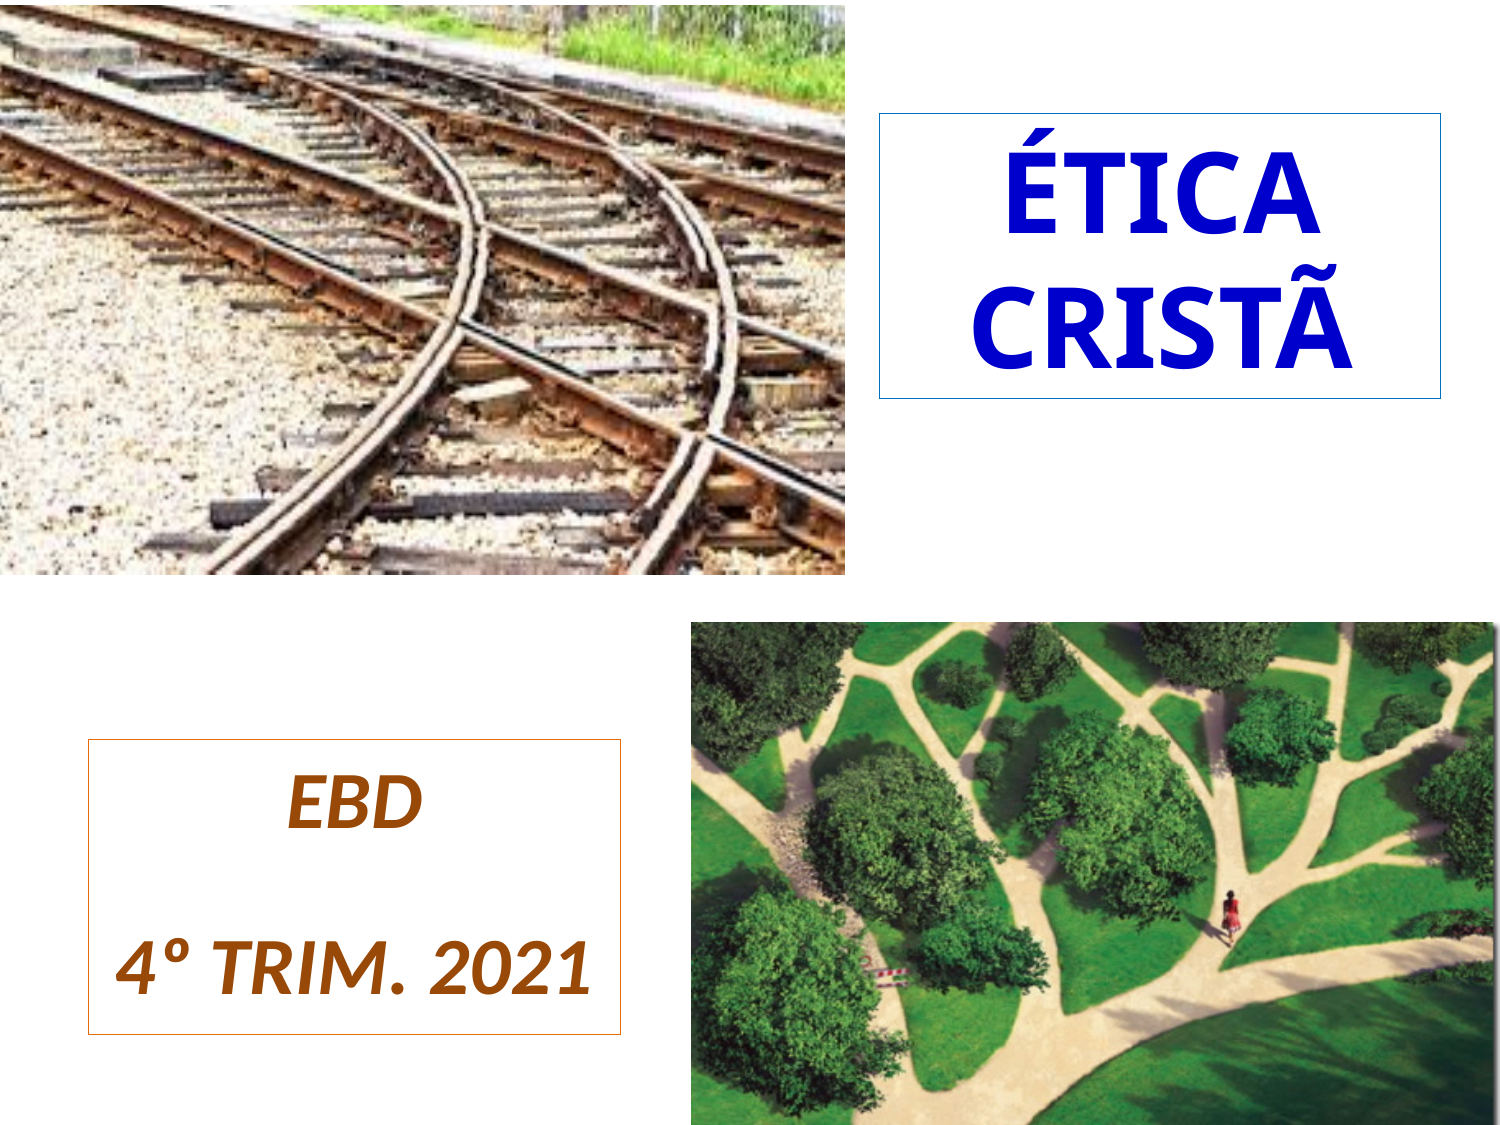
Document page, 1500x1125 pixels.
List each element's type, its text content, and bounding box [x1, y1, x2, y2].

subtitle EBD 4º TRIM. 2021 [88, 739, 621, 1035]
picture [0, 5, 846, 575]
text_box Ética Cristã [879, 113, 1441, 399]
picture [691, 621, 1500, 1125]
